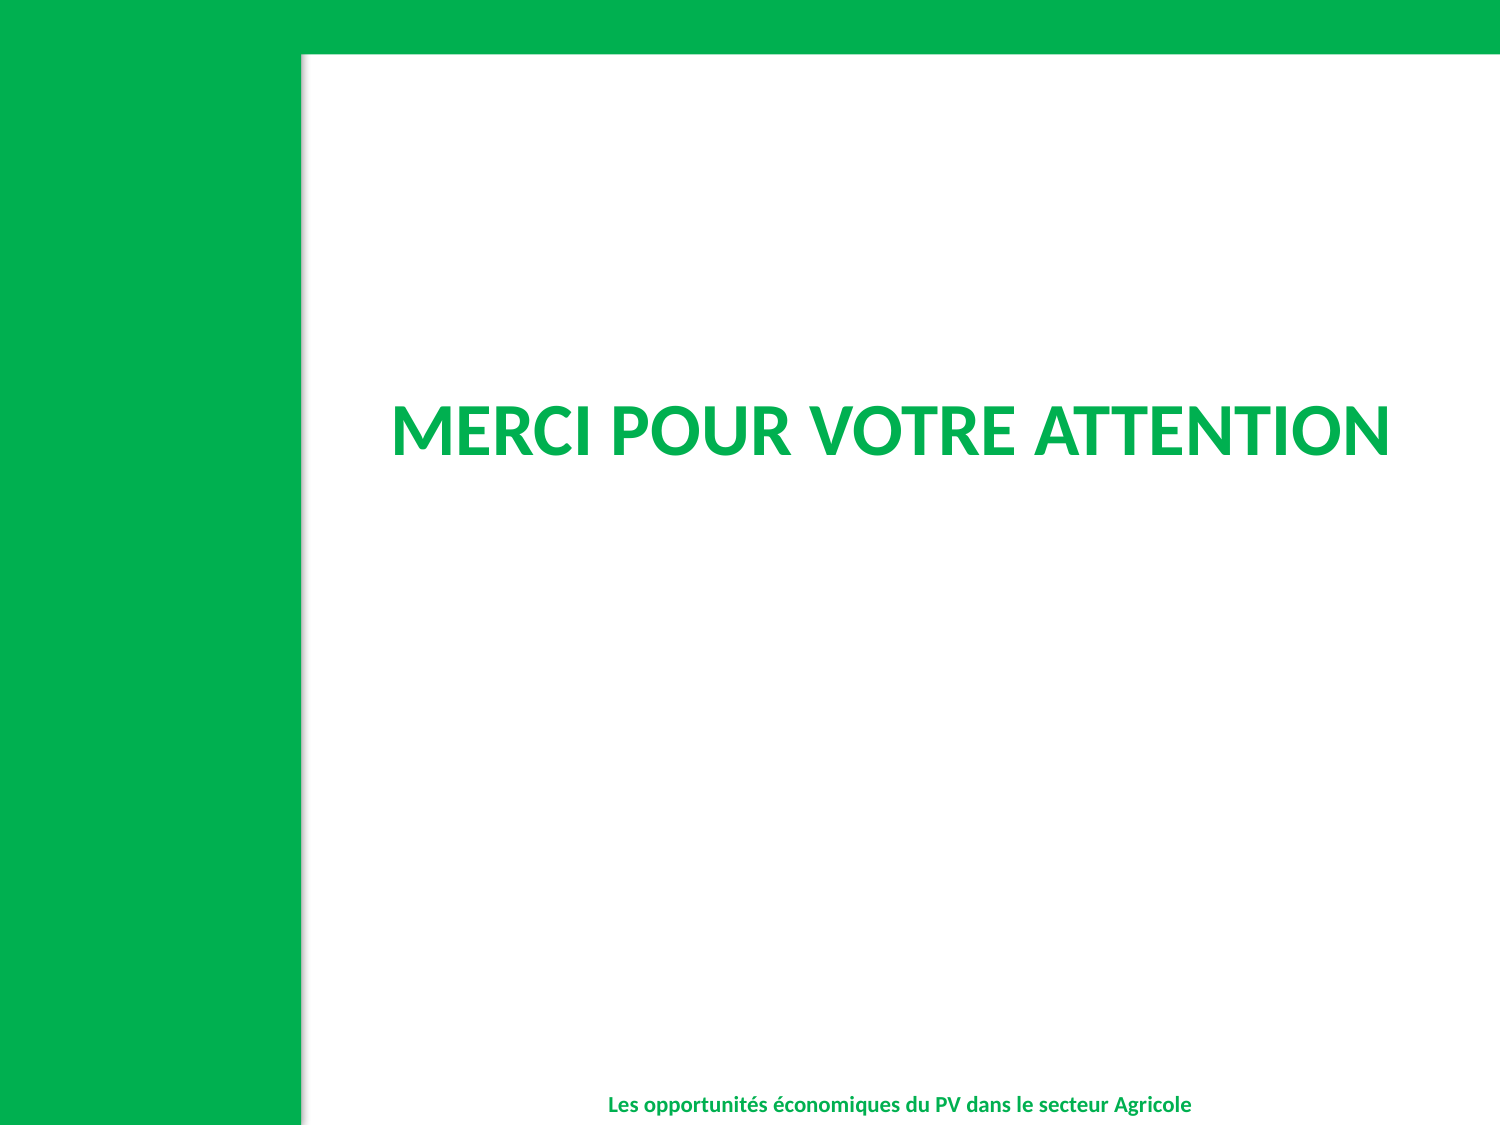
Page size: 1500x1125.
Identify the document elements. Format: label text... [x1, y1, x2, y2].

text_box MERCI POUR VOTRE ATTENTION [348, 373, 1435, 479]
